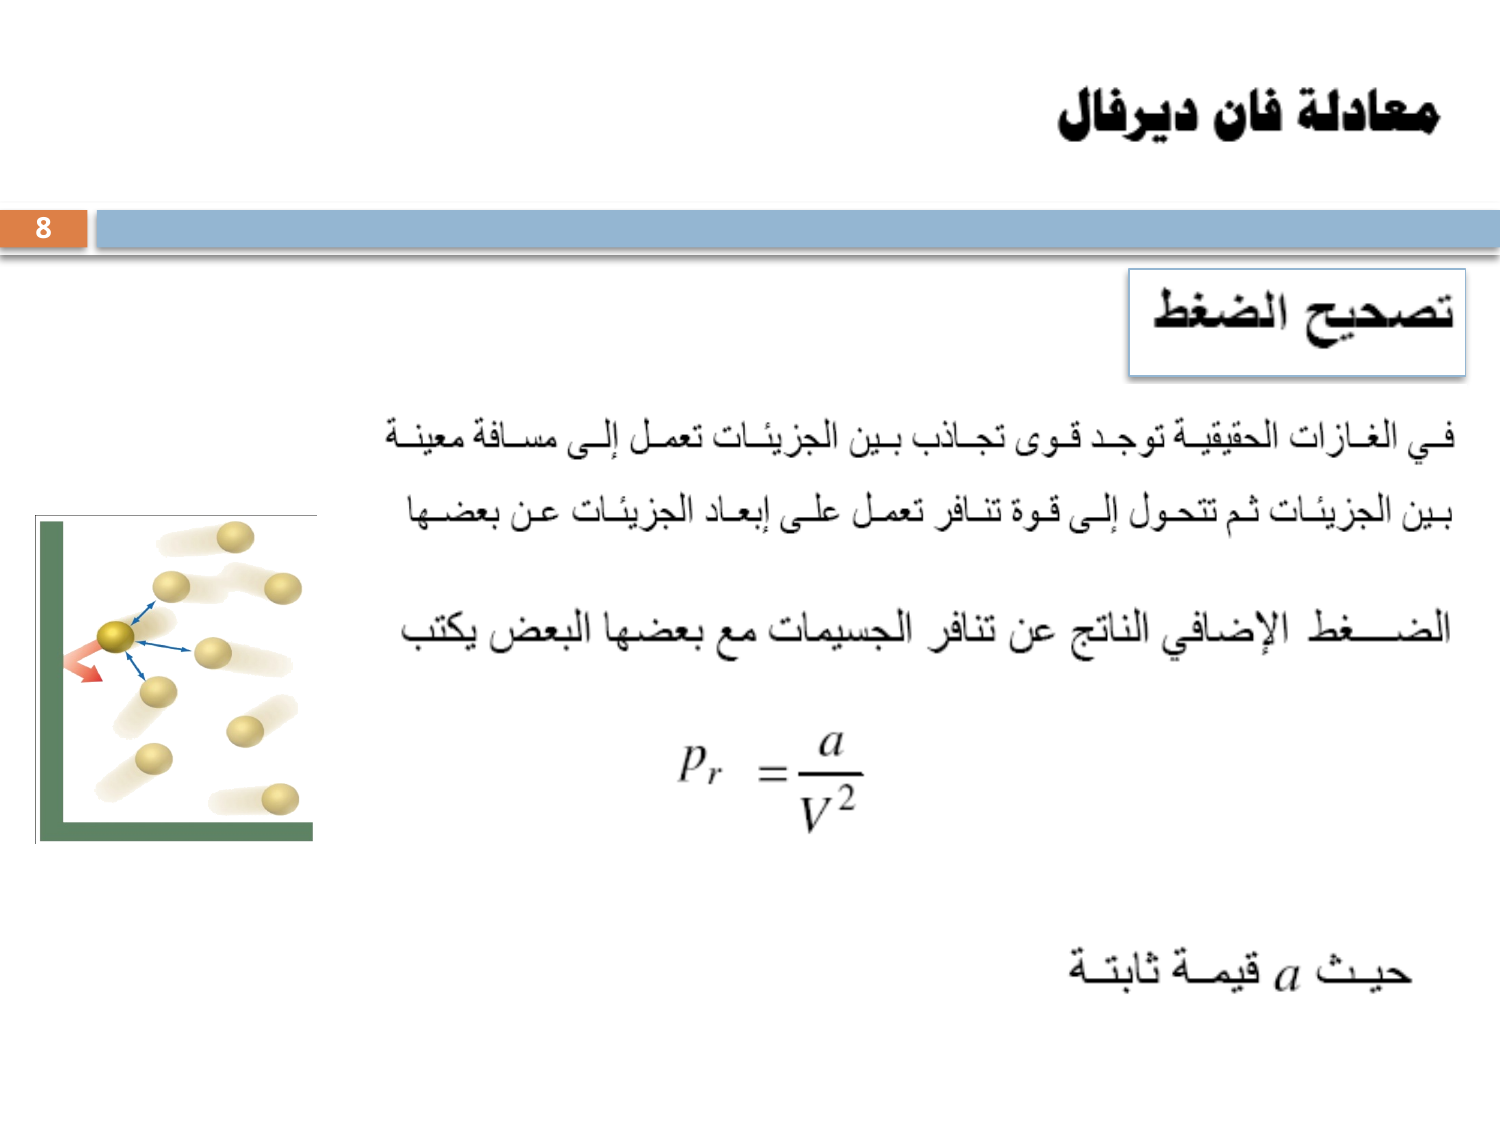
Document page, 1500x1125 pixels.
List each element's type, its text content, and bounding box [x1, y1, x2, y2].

picture [1007, 58, 1452, 170]
picture [1066, 937, 1442, 1014]
picture [1129, 269, 1466, 376]
slide_number 8 [0, 208, 88, 249]
picture [374, 585, 1477, 856]
picture [374, 383, 1468, 576]
picture [34, 515, 317, 844]
